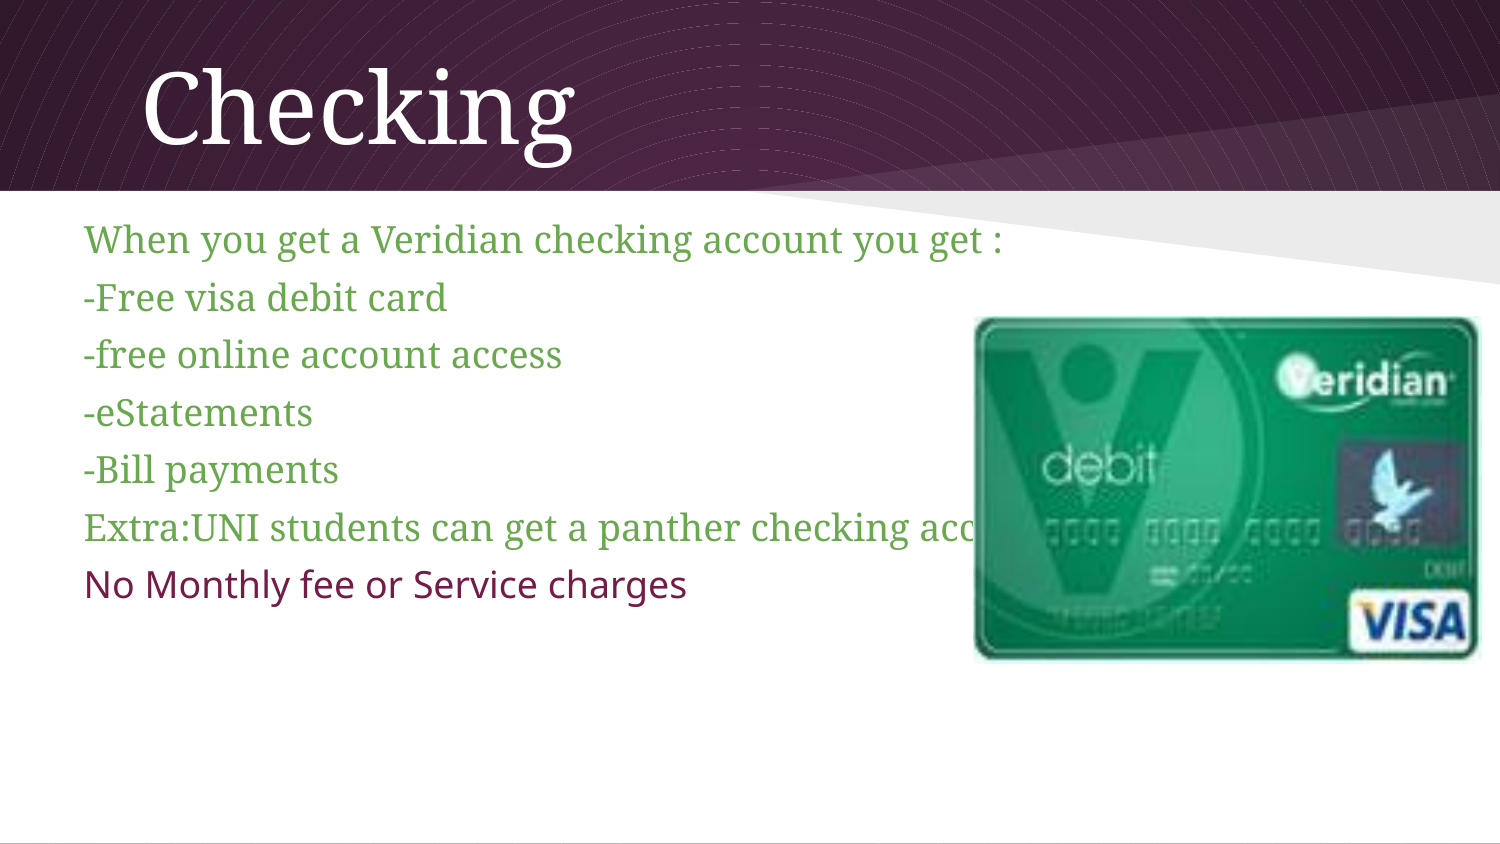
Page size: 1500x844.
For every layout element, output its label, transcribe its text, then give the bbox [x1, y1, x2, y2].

list When you get a Veridian checking account you get : -Free visa debit card -free online account access -eStatements -Bill payments Extra:UNI students can get a panther checking account No Monthly fee or Service charges [37, 201, 1463, 813]
picture [972, 316, 1482, 664]
title Checking [75, 33, 1425, 175]
